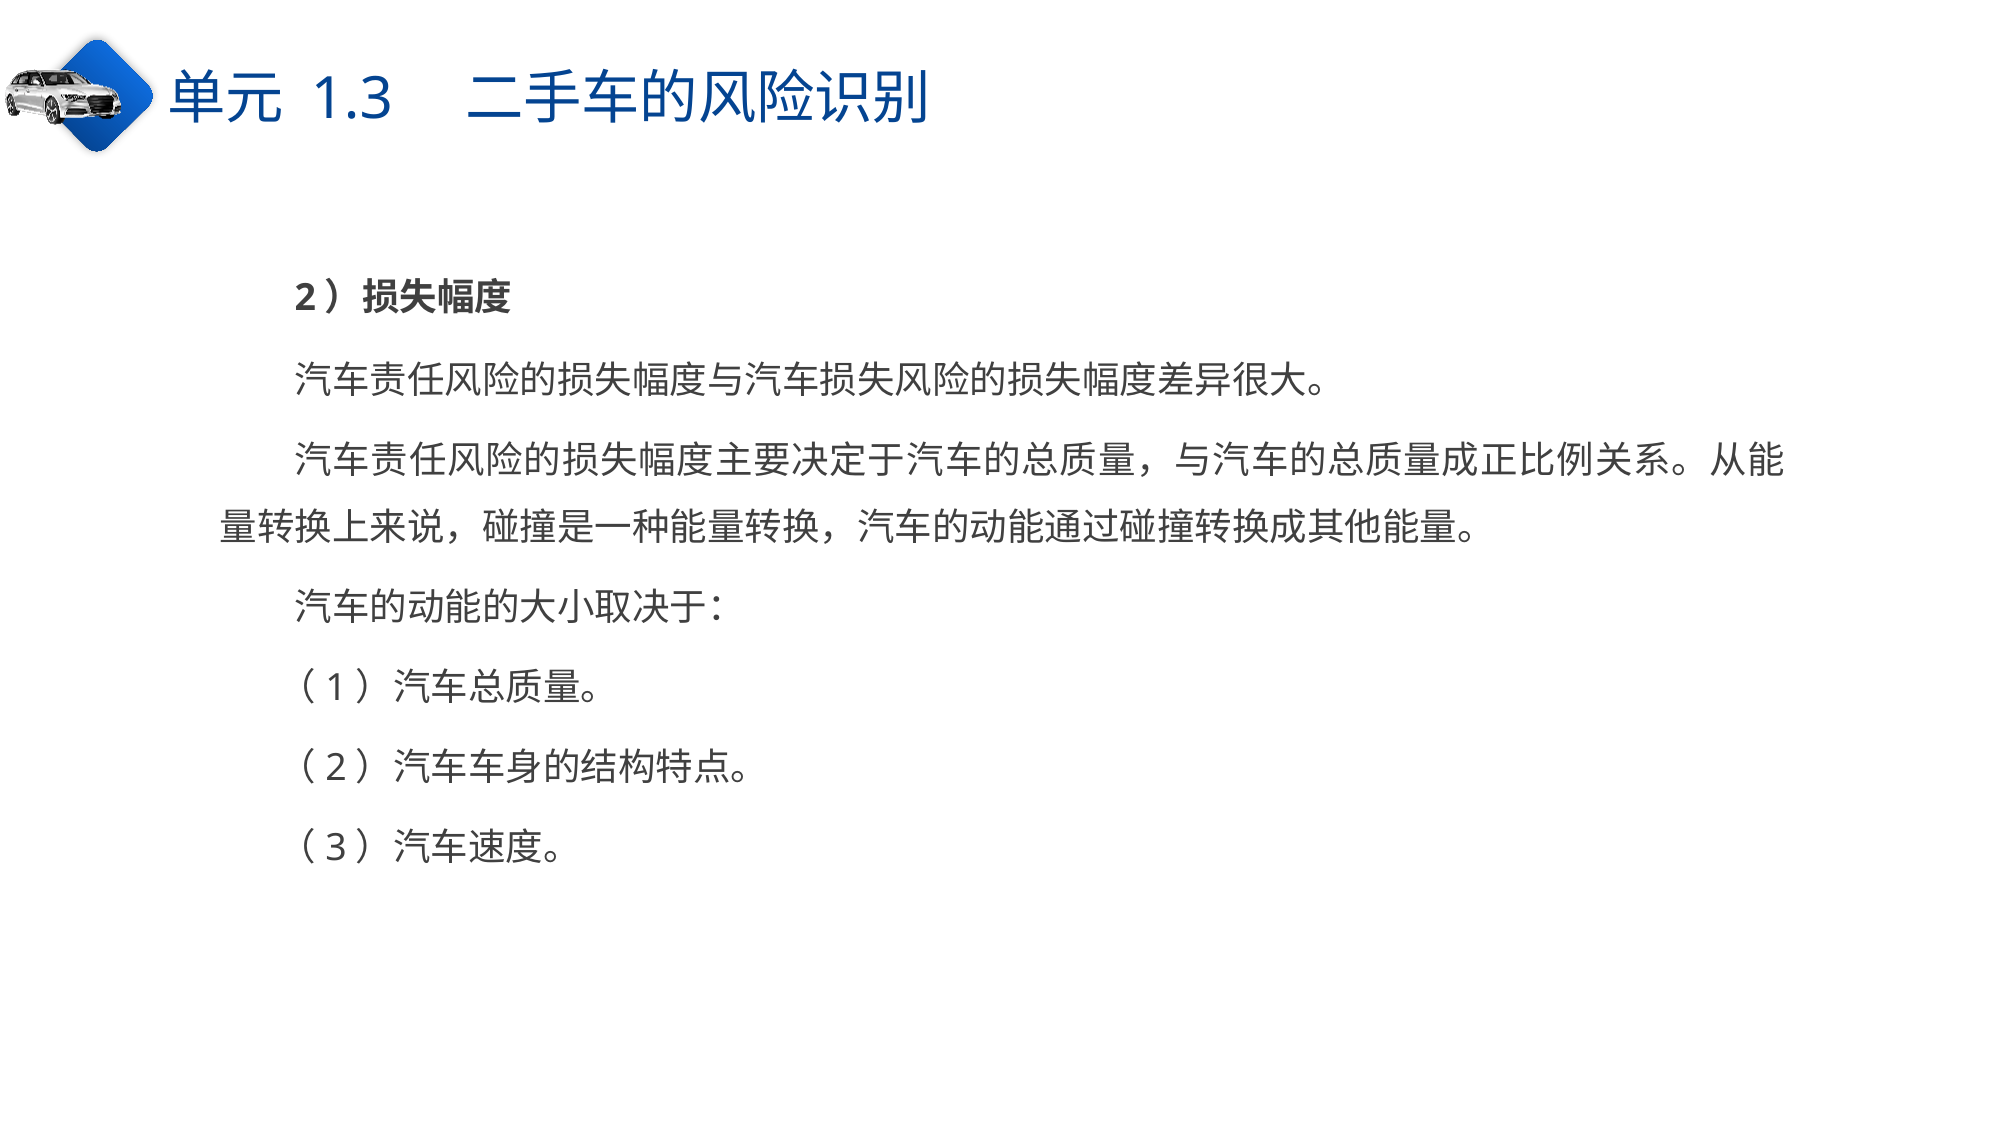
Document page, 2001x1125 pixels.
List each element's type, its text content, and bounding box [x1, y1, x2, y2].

picture [0, 31, 125, 157]
text_box 汽车责任风险的损失幅度与汽车损失风险的损失幅度差异很大。 汽车责任风险的损失幅度主要决定于汽车的总质量，与汽车的总质量成正比例关系。从能量转换上来说，碰撞是一种能量转换，汽车的动能通过碰撞转换成其他能量。 汽车的动能的大小取决于： （1）汽车总质量。 （2）汽车车身的结构特点。 （3）汽车速度。 [204, 325, 1800, 876]
text_box 单元 1.3 二手车的风险识别 [152, 52, 946, 138]
text_box 2）损失幅度 [204, 243, 1000, 326]
